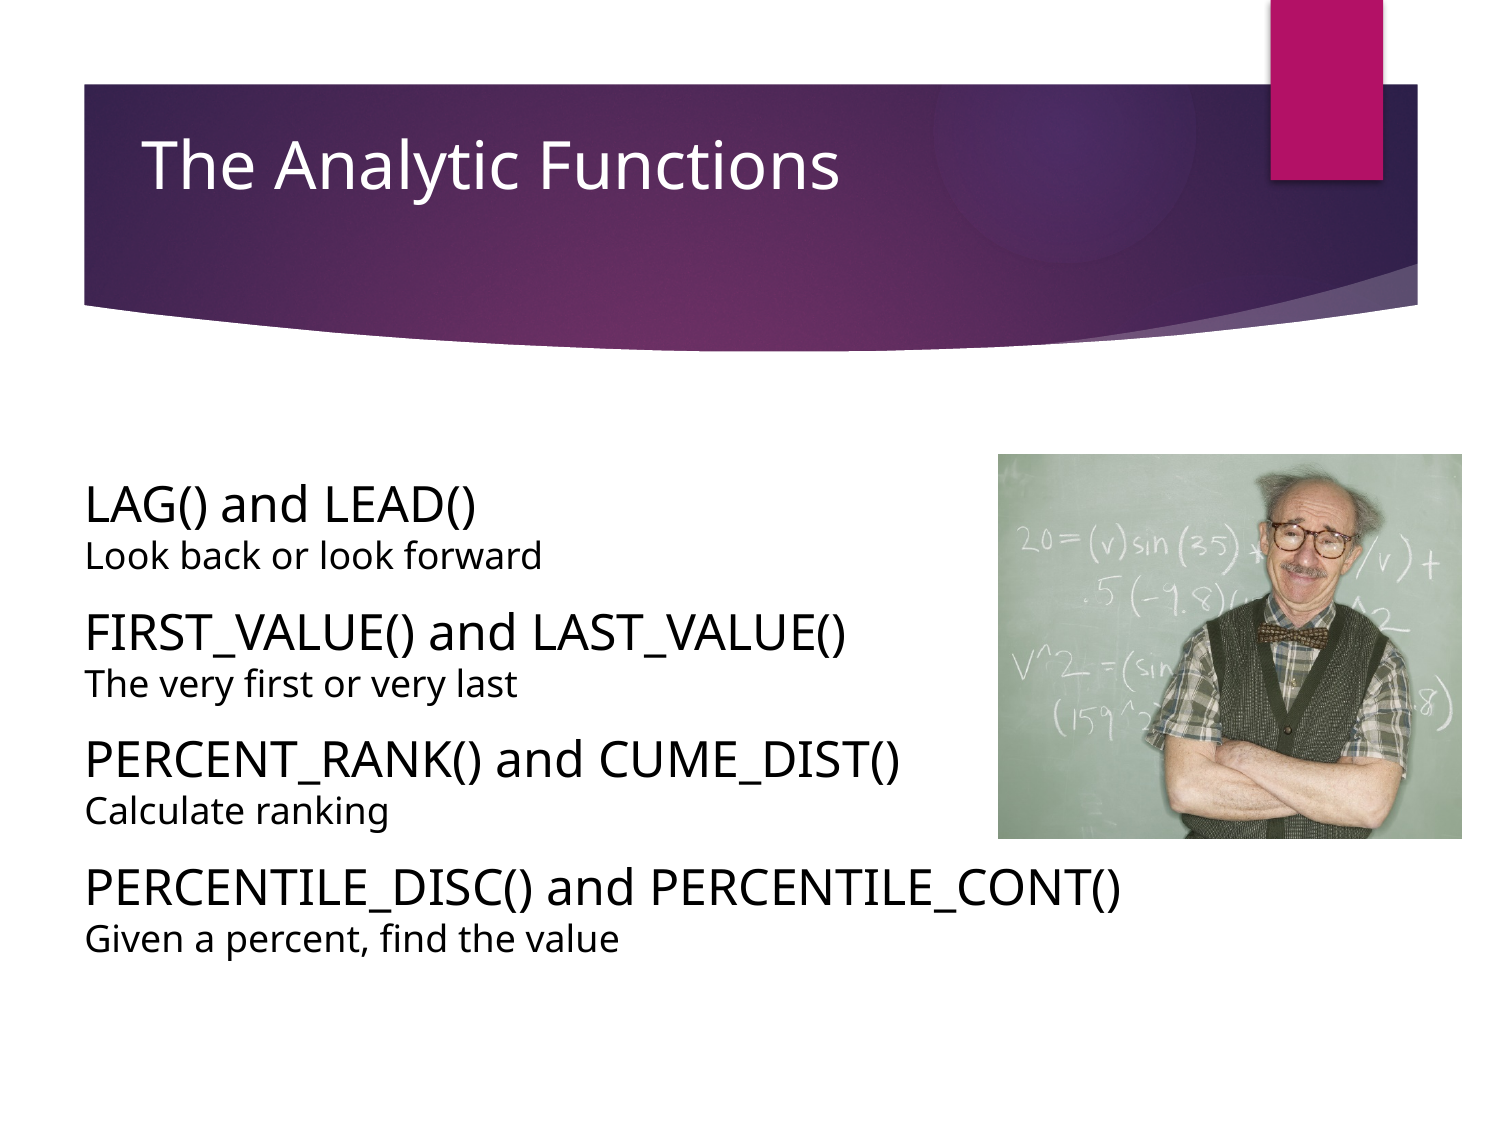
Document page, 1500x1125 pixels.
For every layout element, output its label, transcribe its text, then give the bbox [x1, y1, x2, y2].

text_box LAG() and LEAD() Look back or look forward FIRST_VALUE() and LAST_VALUE() The very first or very last PERCENT_RANK() and CUME_DIST() Calculate ranking PERCENTILE_DISC() and PERCENTILE_CONT() Given a percent, find the value [73, 571, 1306, 956]
title The Analytic Functions [126, 104, 1168, 221]
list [997, 454, 1462, 839]
